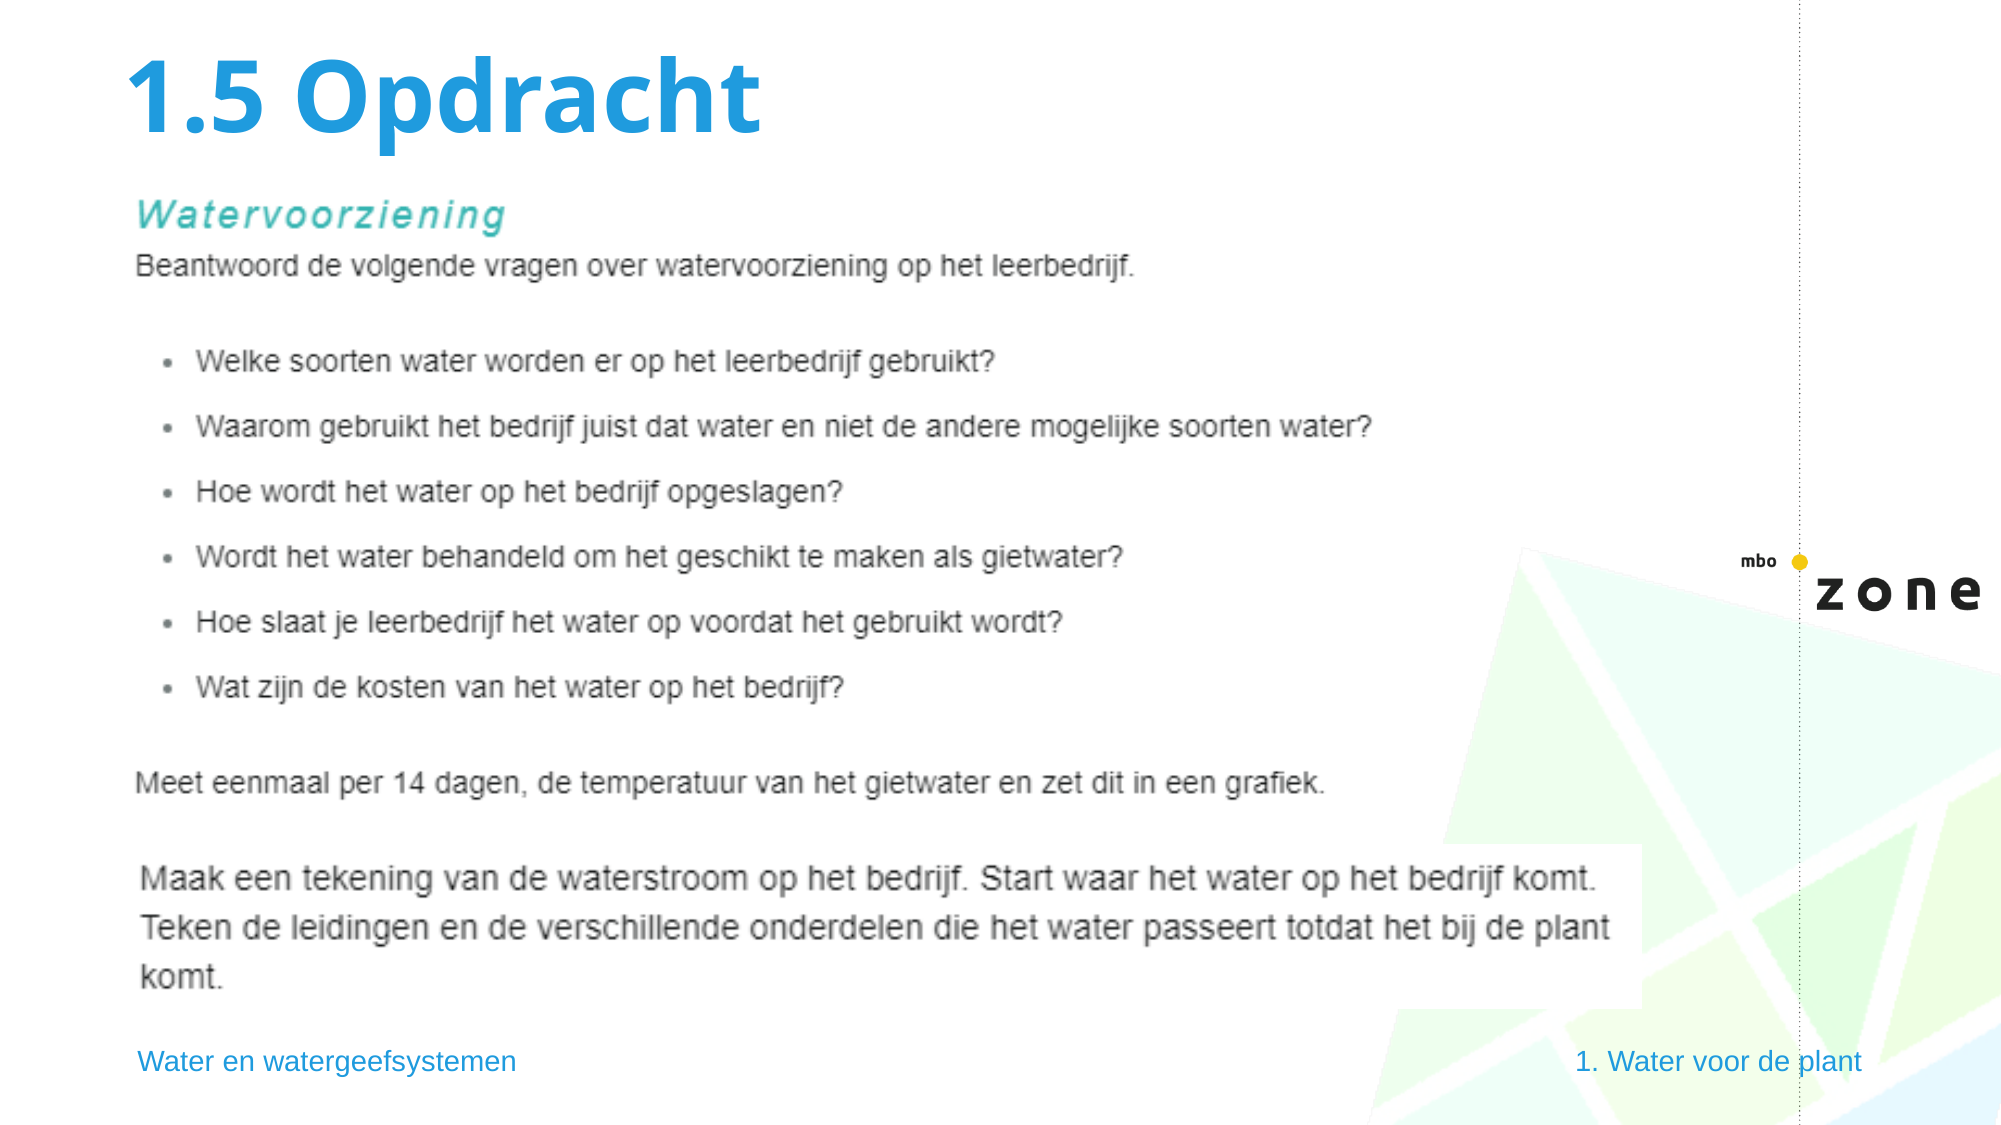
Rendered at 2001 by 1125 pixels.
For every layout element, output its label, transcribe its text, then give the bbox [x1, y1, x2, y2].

title 1.5 Opdracht [124, 46, 1607, 224]
picture [116, 0, 2001, 1125]
picture [116, 181, 1413, 822]
list 1. Water voor de plant [1412, 1042, 1863, 1103]
list Water en watergeefsystemen [137, 1042, 639, 1103]
